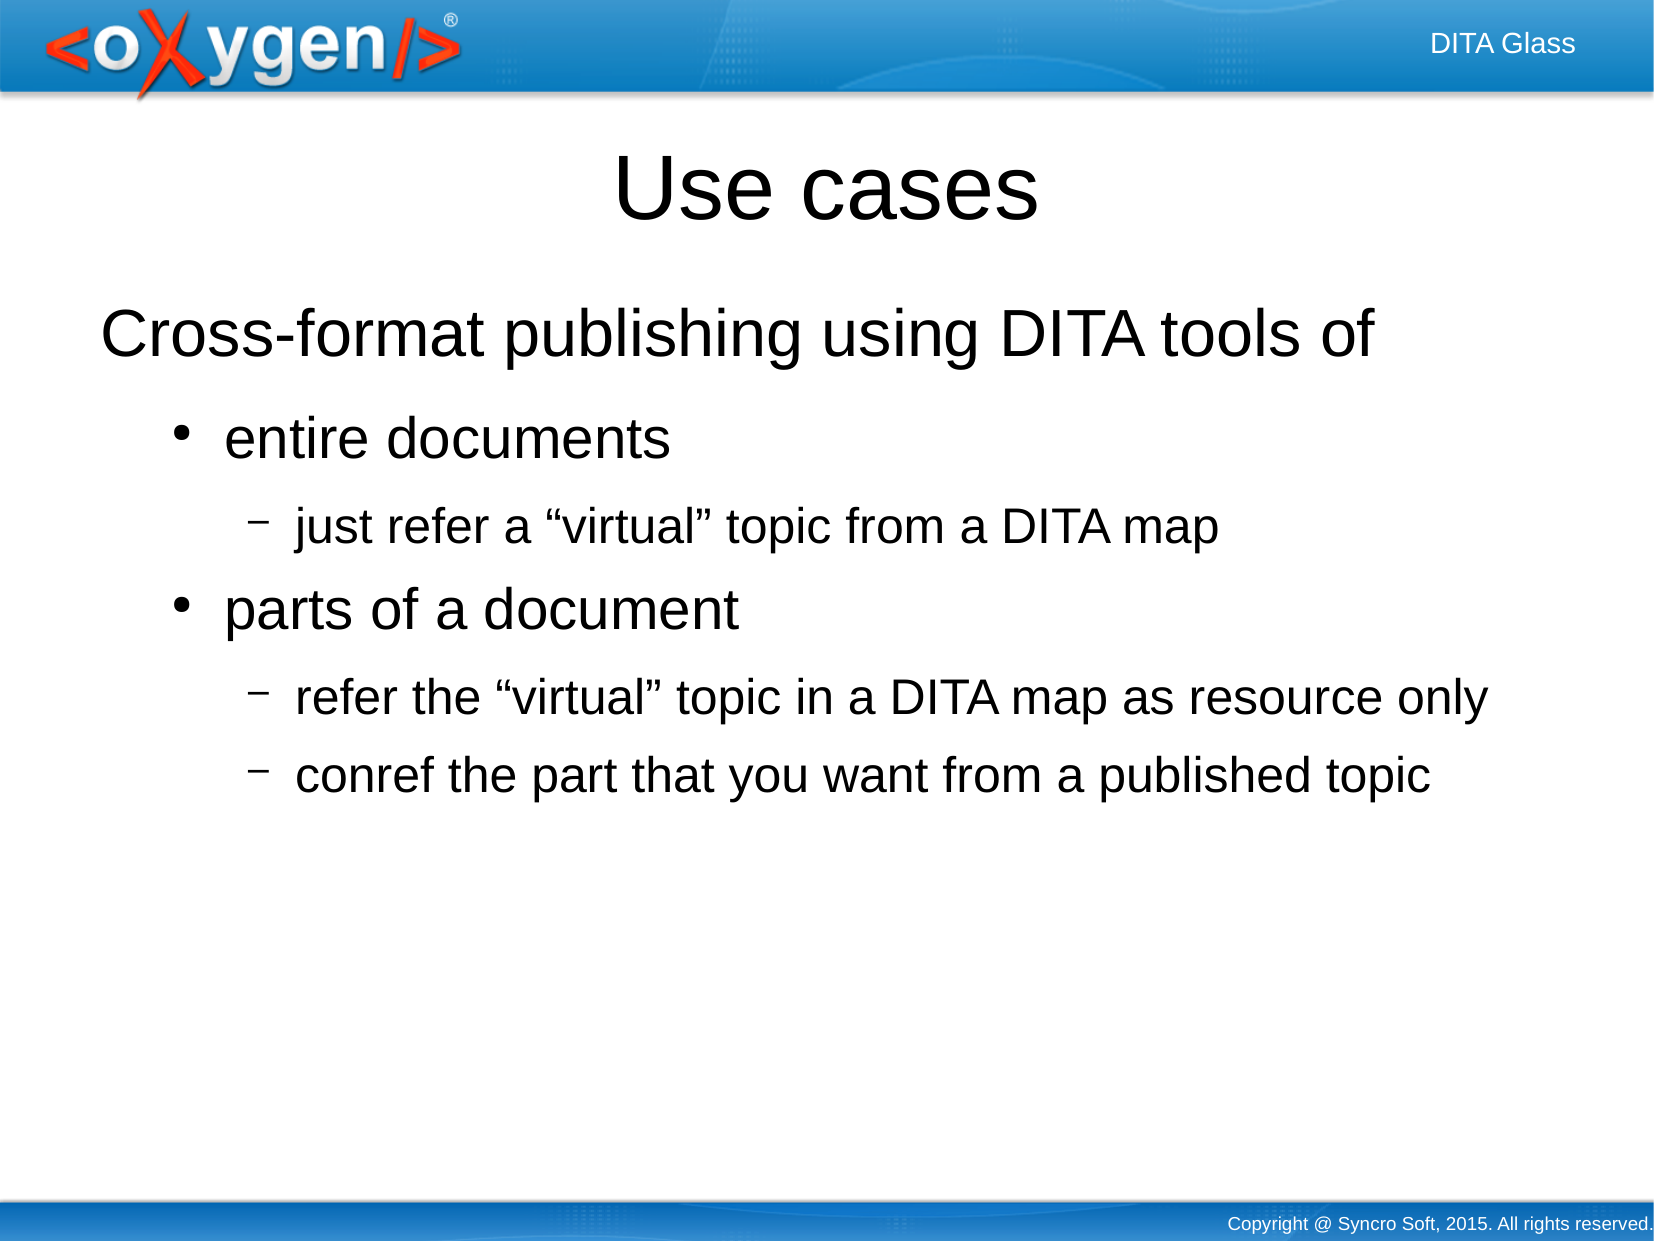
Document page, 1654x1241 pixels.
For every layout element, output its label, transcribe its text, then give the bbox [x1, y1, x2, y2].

picture [0, 0, 1654, 109]
picture [0, 1195, 1654, 1241]
list Cross-format publishing using DITA tools of entire documents just refer a “virtual” topic from a DITA map parts of a document refer the “virtual” topic in a DITA map as resource only conref the part that you want from a published topic [82, 290, 1571, 1010]
title Use cases [82, 78, 1571, 286]
